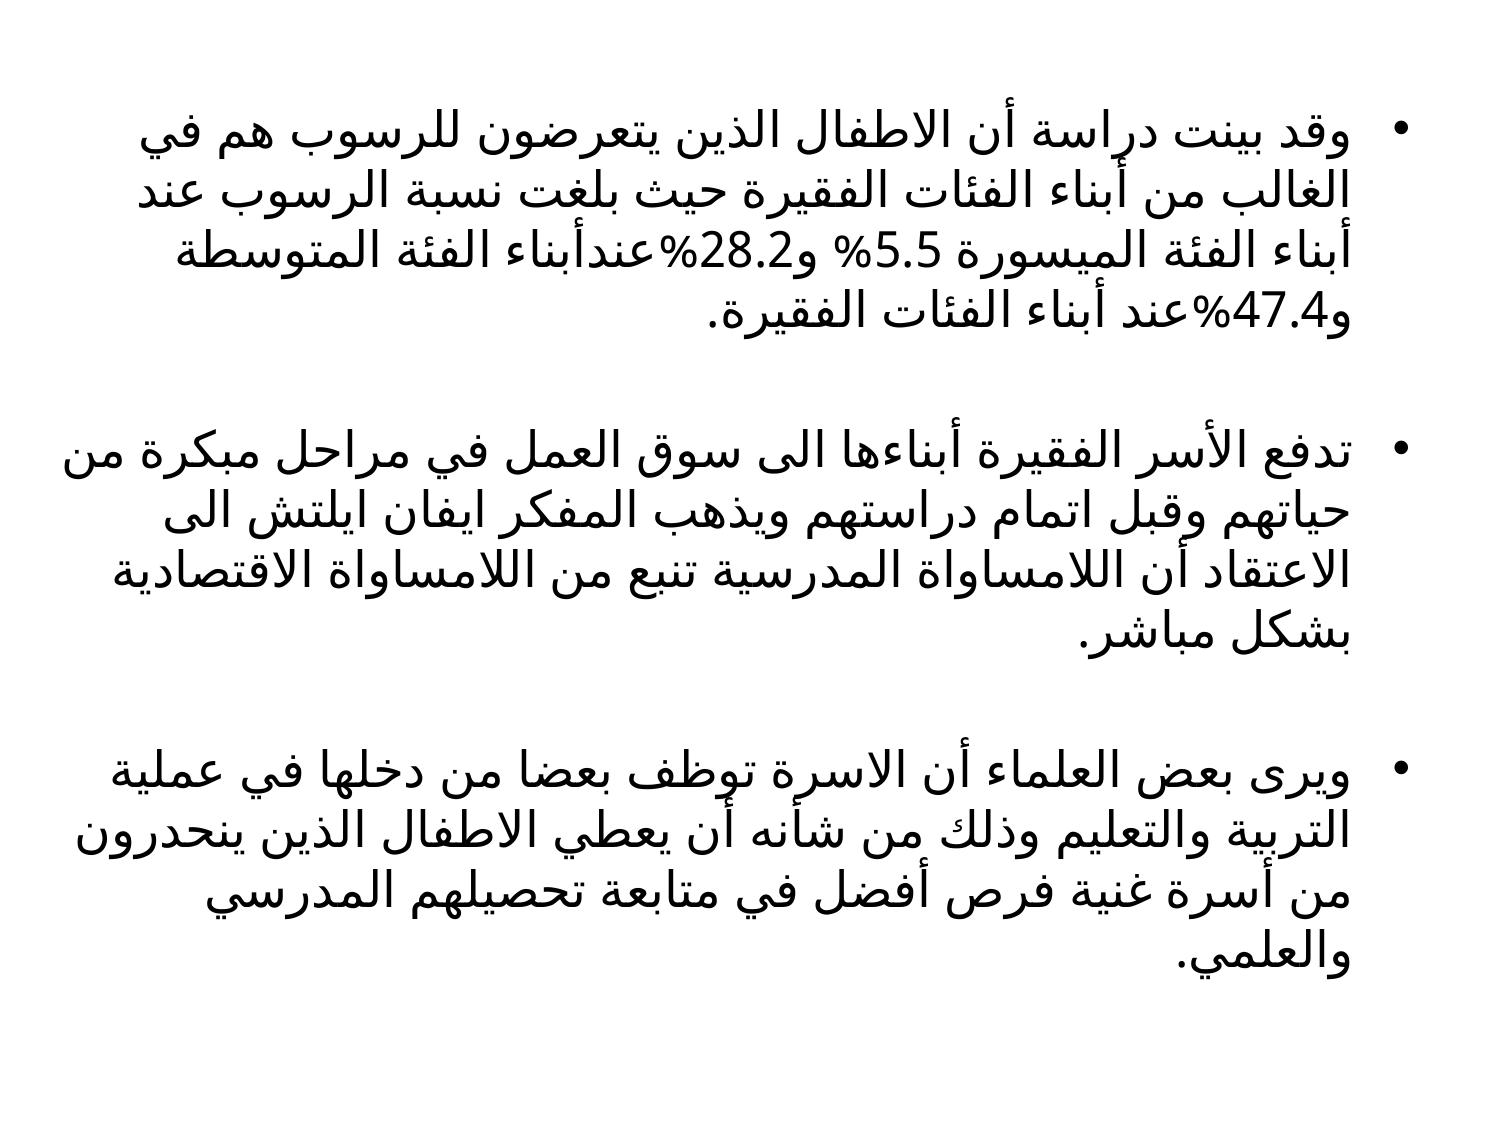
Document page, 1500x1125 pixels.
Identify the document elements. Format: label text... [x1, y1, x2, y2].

list وقد بينت دراسة أن الاطفال الذين يتعرضون للرسوب هم في الغالب من أبناء الفئات الفقيرة حيث بلغت نسبة الرسوب عند أبناء الفئة الميسورة 5.5% و28.2%عندأبناء الفئة المتوسطة و47.4%عند أبناء الفئات الفقيرة. تدفع الأسر الفقيرة أبناءها الى سوق العمل في مراحل مبكرة من حياتهم وقبل اتمام دراستهم ويذهب المفكر ايفان ايلتش الى الاعتقاد أن اللامساواة المدرسية تنبع من اللامساواة الاقتصادية بشكل مباشر. ويرى بعض العلماء أن الاسرة توظف بعضا من دخلها في عملية التربية والتعليم وذلك من شأنه أن يعطي الاطفال الذين ينحدرون من أسرة غنية فرص أفضل في متابعة تحصيلهم المدرسي والعلمي. [41, 90, 1425, 1005]
